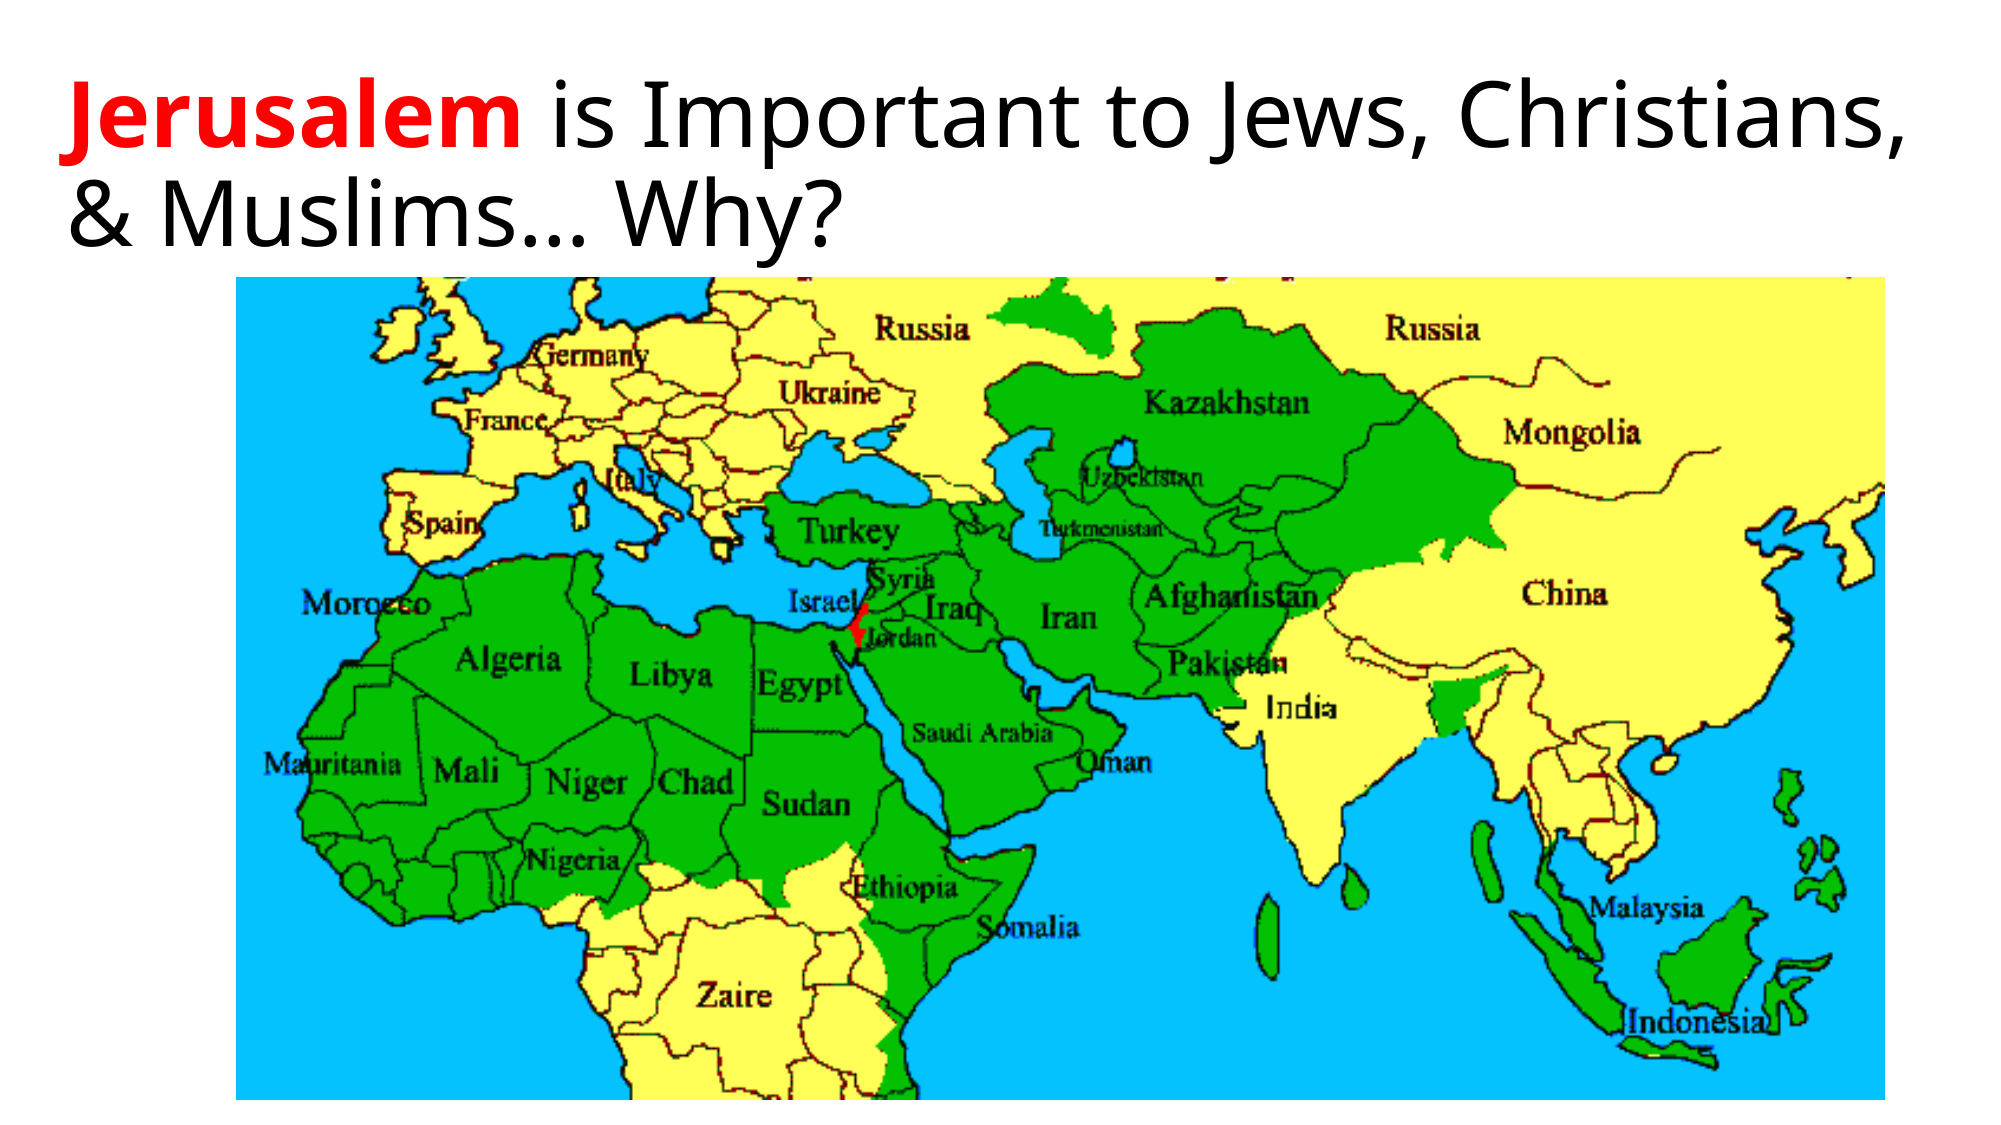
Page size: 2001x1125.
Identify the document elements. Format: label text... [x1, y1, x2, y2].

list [236, 277, 1885, 1100]
title Jerusalem is Important to Jews, Christians, & Muslims… Why? [51, 58, 1928, 278]
